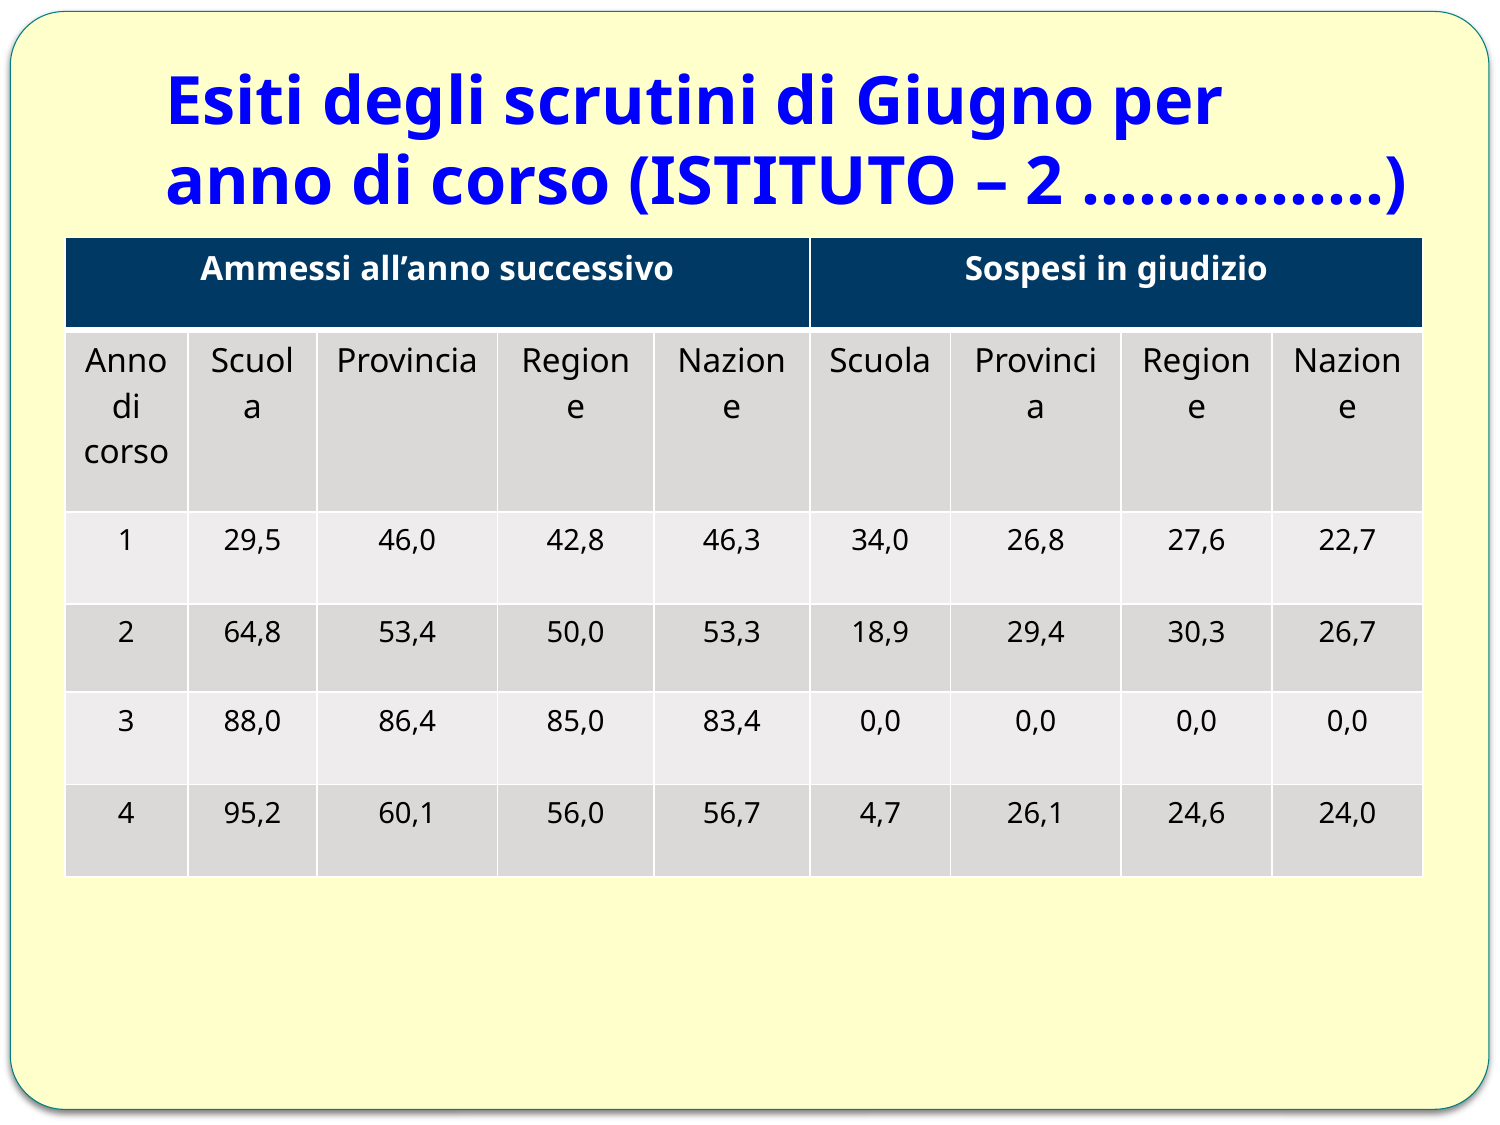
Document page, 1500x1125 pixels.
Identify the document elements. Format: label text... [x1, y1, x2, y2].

table_cell 3 [66, 693, 187, 784]
table_cell 50,0 [498, 605, 653, 691]
table_cell 53,3 [655, 605, 809, 691]
table_cell 34,0 [811, 513, 950, 603]
title Esiti degli scrutini di Giugno per anno di corso (ISTITUTO – 2 …………….) [149, 44, 1426, 233]
table_cell 4,7 [811, 785, 950, 876]
table_cell 29,4 [951, 605, 1120, 691]
table_cell 2 [66, 605, 187, 691]
table_cell 0,0 [811, 693, 950, 784]
table_cell Provincia [951, 333, 1120, 511]
table_cell Regione [1122, 333, 1271, 511]
table_cell 0,0 [1273, 693, 1422, 784]
table_cell 42,8 [498, 513, 653, 603]
table_cell 29,5 [189, 513, 316, 603]
table_cell 46,0 [318, 513, 497, 603]
table_cell Regione [498, 333, 653, 511]
table_cell 0,0 [951, 693, 1120, 784]
table_cell 85,0 [498, 693, 653, 784]
table_cell 30,3 [1122, 605, 1271, 691]
table_cell 26,8 [951, 513, 1120, 603]
table_cell 53,4 [318, 605, 497, 691]
table_cell Scuola [811, 333, 950, 511]
table_cell 88,0 [189, 693, 316, 784]
table_cell 26,1 [951, 785, 1120, 876]
table_cell 56,0 [498, 785, 653, 876]
table_cell Provincia [318, 333, 497, 511]
table_cell 64,8 [189, 605, 316, 691]
table_cell Anno di corso [66, 333, 187, 511]
table_cell 18,9 [811, 605, 950, 691]
table_cell 46,3 [655, 513, 809, 603]
table_cell 24,6 [1122, 785, 1271, 876]
table_cell 26,7 [1273, 605, 1422, 691]
table_cell 56,7 [655, 785, 809, 876]
table_cell 60,1 [318, 785, 497, 876]
table_cell Scuola [189, 333, 316, 511]
table_header Sospesi in giudizio [811, 238, 1422, 327]
table_cell 27,6 [1122, 513, 1271, 603]
table_cell 24,0 [1273, 785, 1422, 876]
table_cell 86,4 [318, 693, 497, 784]
table_cell 4 [66, 785, 187, 876]
table_cell 0,0 [1122, 693, 1271, 784]
table_cell 83,4 [655, 693, 809, 784]
table_cell Nazione [655, 333, 809, 511]
table_cell 95,2 [189, 785, 316, 876]
table_cell Nazione [1273, 333, 1422, 511]
table_cell 1 [66, 513, 187, 603]
table_cell 22,7 [1273, 513, 1422, 603]
table_header Ammessi all’anno successivo [66, 238, 809, 327]
